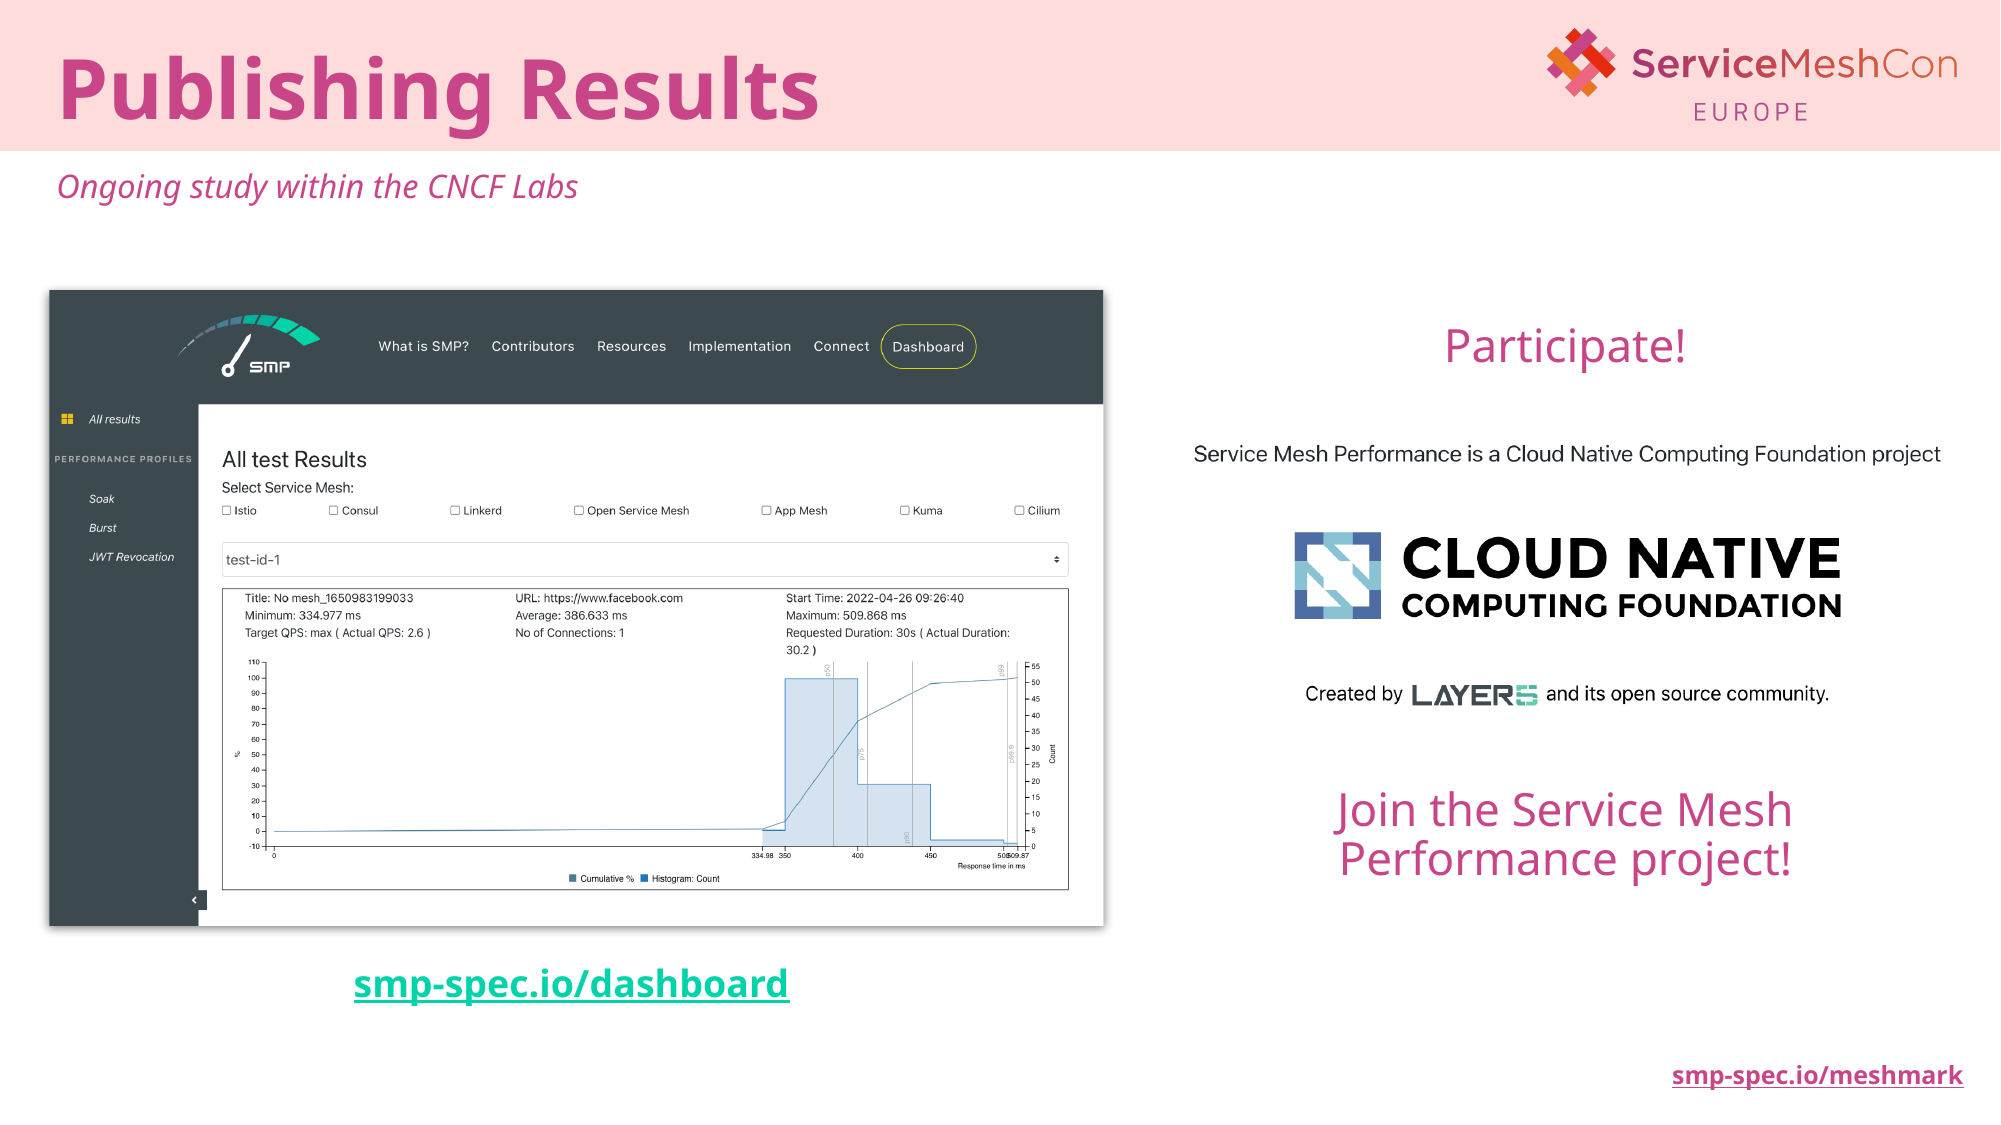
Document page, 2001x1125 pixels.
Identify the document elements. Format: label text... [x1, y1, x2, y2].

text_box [1151, 307, 1980, 902]
text_box smp-spec.io/dashboard [278, 935, 875, 1042]
picture [0, 0, 2000, 184]
text_box Publishing Results Ongoing study within the CNCF Labs [41, 17, 1385, 236]
picture [48, 290, 1104, 926]
